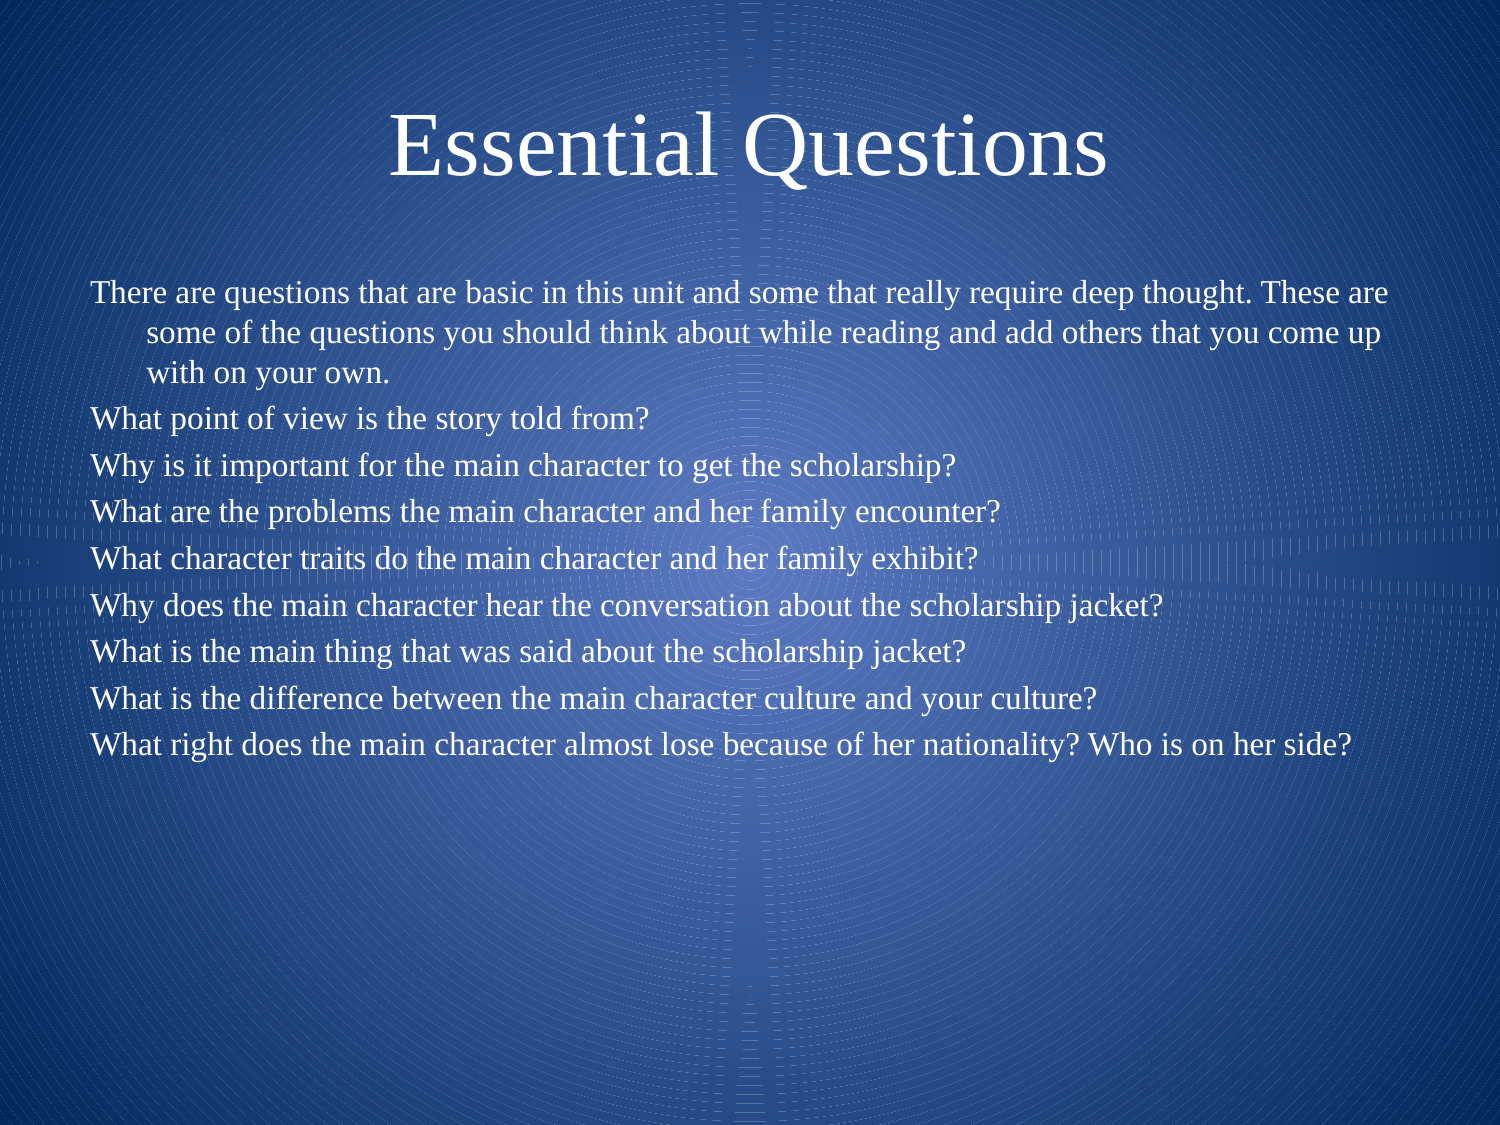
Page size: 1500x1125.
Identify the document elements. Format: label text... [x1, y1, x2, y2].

title Essential Questions [75, 45, 1425, 233]
list There are questions that are basic in this unit and some that really require deep thought. These are some of the questions you should think about while reading and add others that you come up with on your own. What point of view is the story told from? Why is it important for the main character to get the scholarship? What are the problems the main character and her family encounter? What character traits do the main character and her family exhibit? Why does the main character hear the conversation about the scholarship jacket? What is the main thing that was said about the scholarship jacket? What is the difference between the main character culture and your culture? What right does the main character almost lose because of her nationality? Who is on her side? [75, 262, 1425, 1005]
